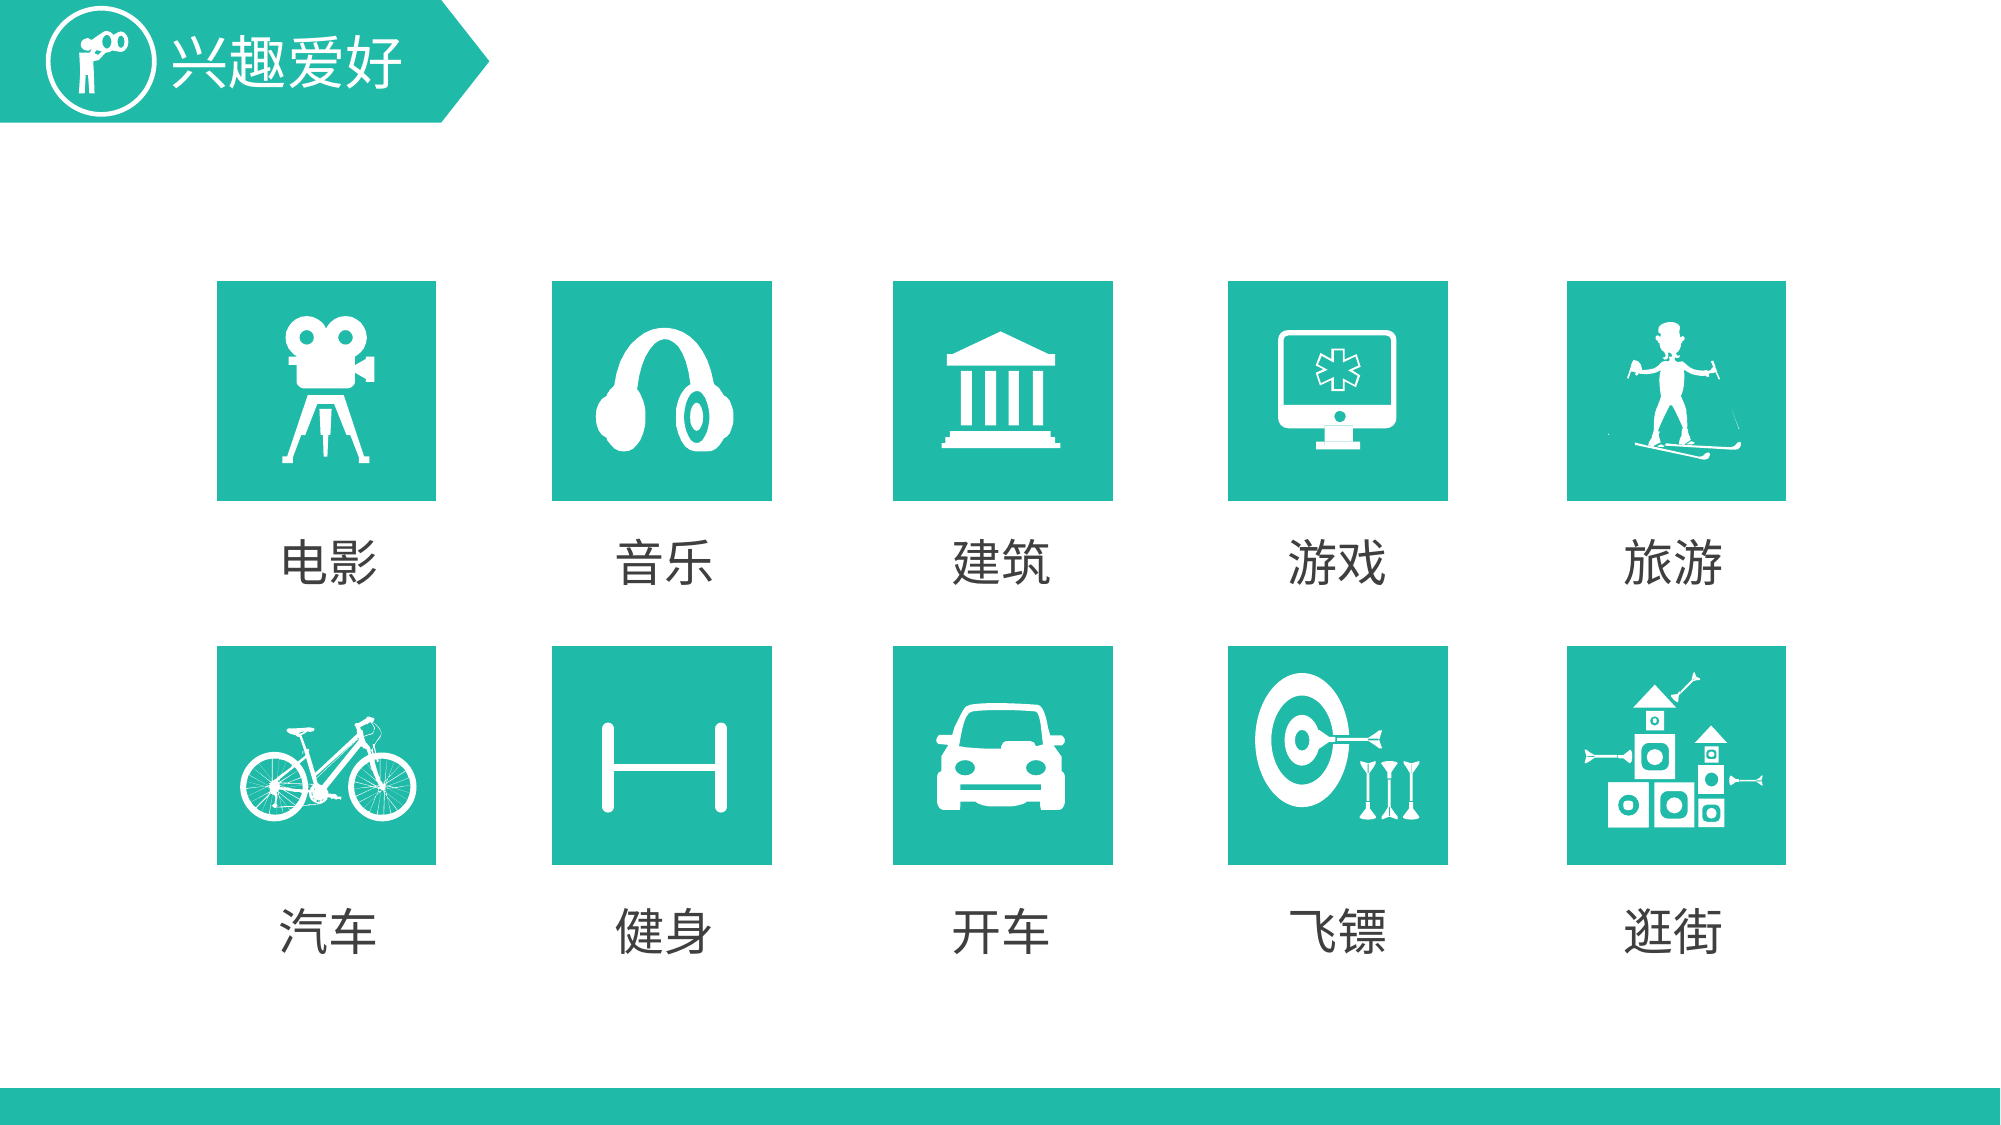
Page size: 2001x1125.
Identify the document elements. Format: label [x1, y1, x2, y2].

text_box [1204, 282, 1471, 600]
text_box [868, 282, 1134, 600]
text_box [531, 282, 798, 600]
text_box [1204, 646, 1471, 976]
text_box [195, 282, 462, 600]
text_box [195, 646, 462, 976]
text_box [1540, 282, 1807, 600]
text_box [1540, 646, 1807, 976]
text_box [868, 646, 1134, 976]
text_box [531, 646, 798, 976]
